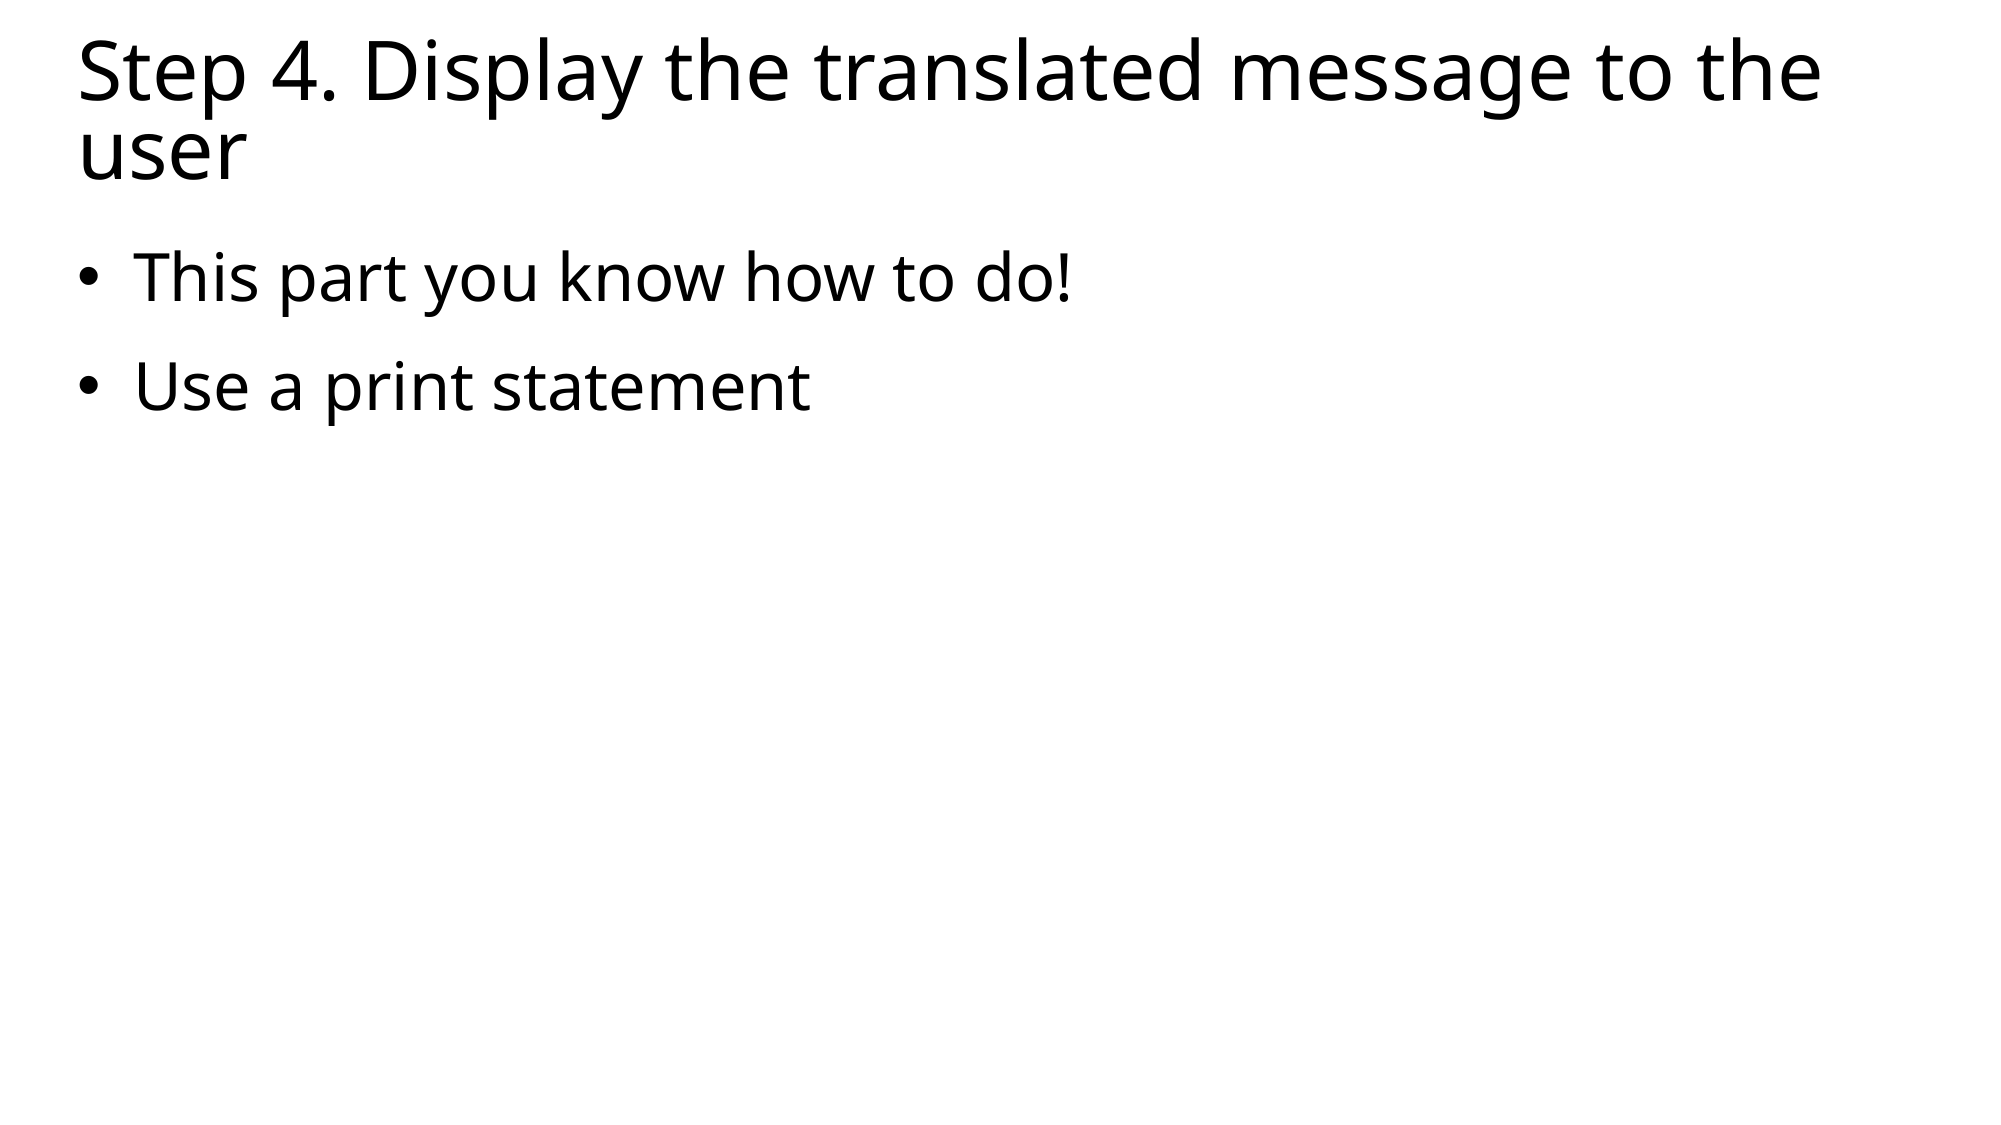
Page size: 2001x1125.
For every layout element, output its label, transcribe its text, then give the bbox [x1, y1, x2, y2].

list This part you know how to do! Use a print statement [62, 227, 1953, 1096]
title Step 4. Display the translated message to the user [62, 29, 1953, 205]
